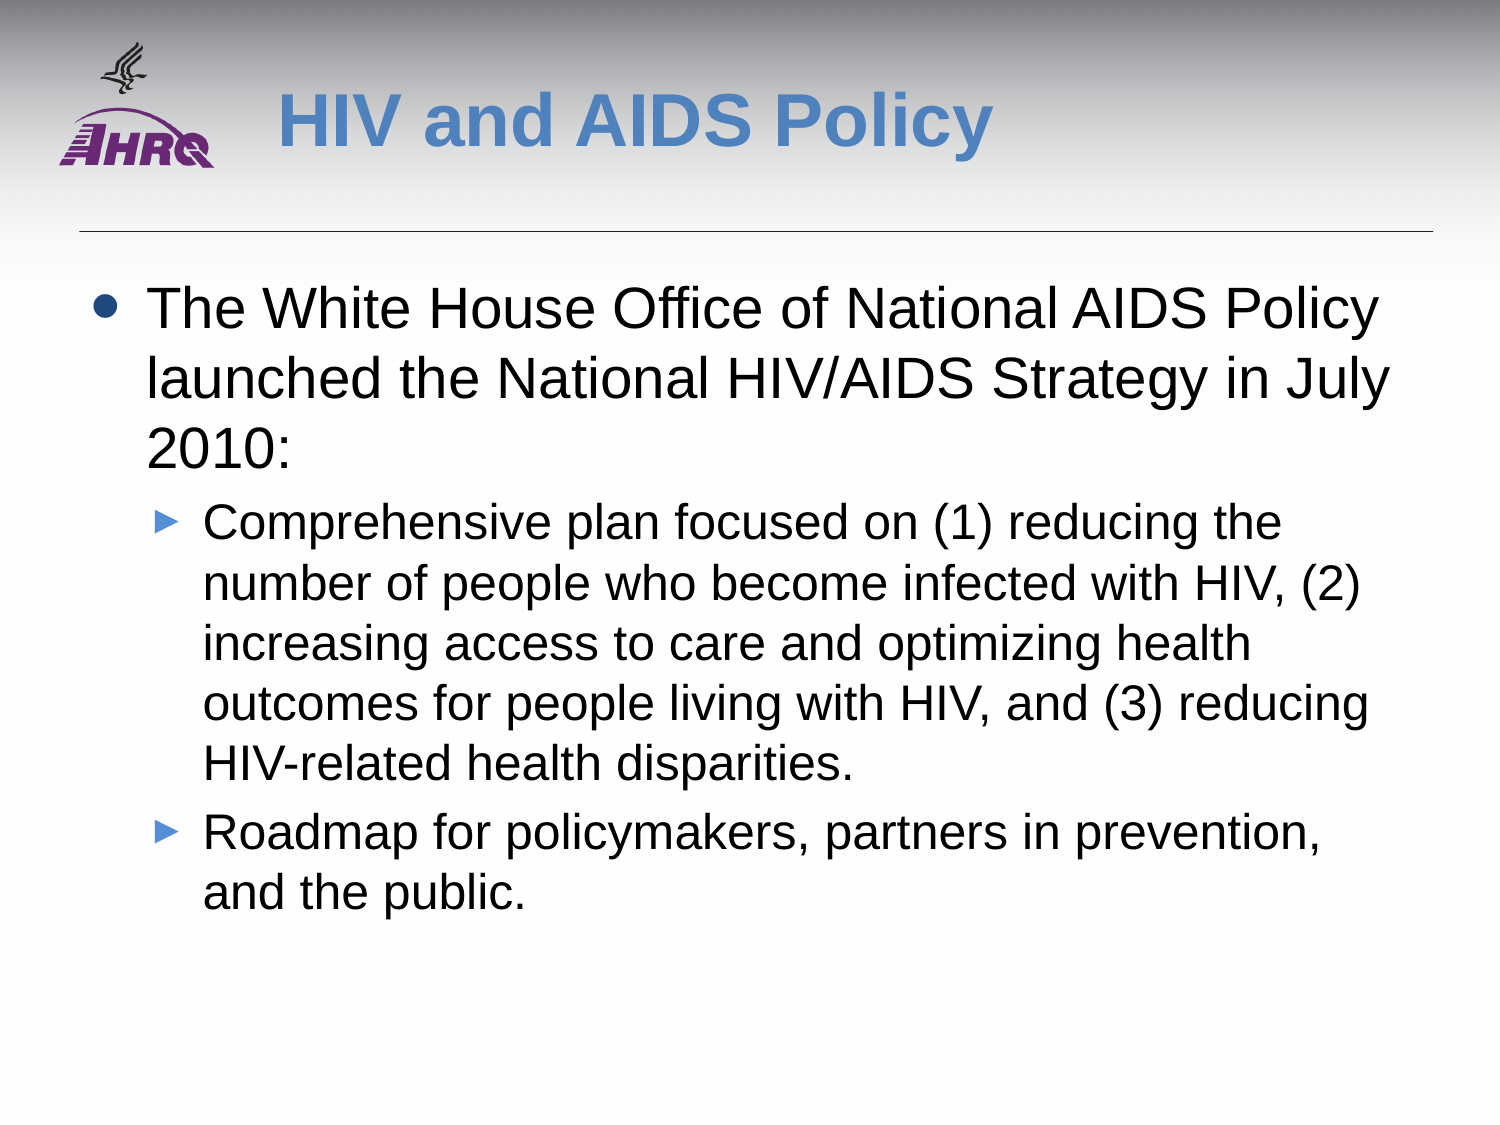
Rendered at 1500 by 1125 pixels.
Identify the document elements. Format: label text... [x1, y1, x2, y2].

title HIV and AIDS Policy [262, 45, 1425, 188]
picture [0, 0, 1500, 1125]
list The White House Office of National AIDS Policy launched the National HIV/AIDS Strategy in July 2010: Comprehensive plan focused on (1) reducing the number of people who become infected with HIV, (2) increasing access to care and optimizing health outcomes for people living with HIV, and (3) reducing HIV-related health disparities. Roadmap for policymakers, partners in prevention, and the public. [75, 262, 1425, 1005]
